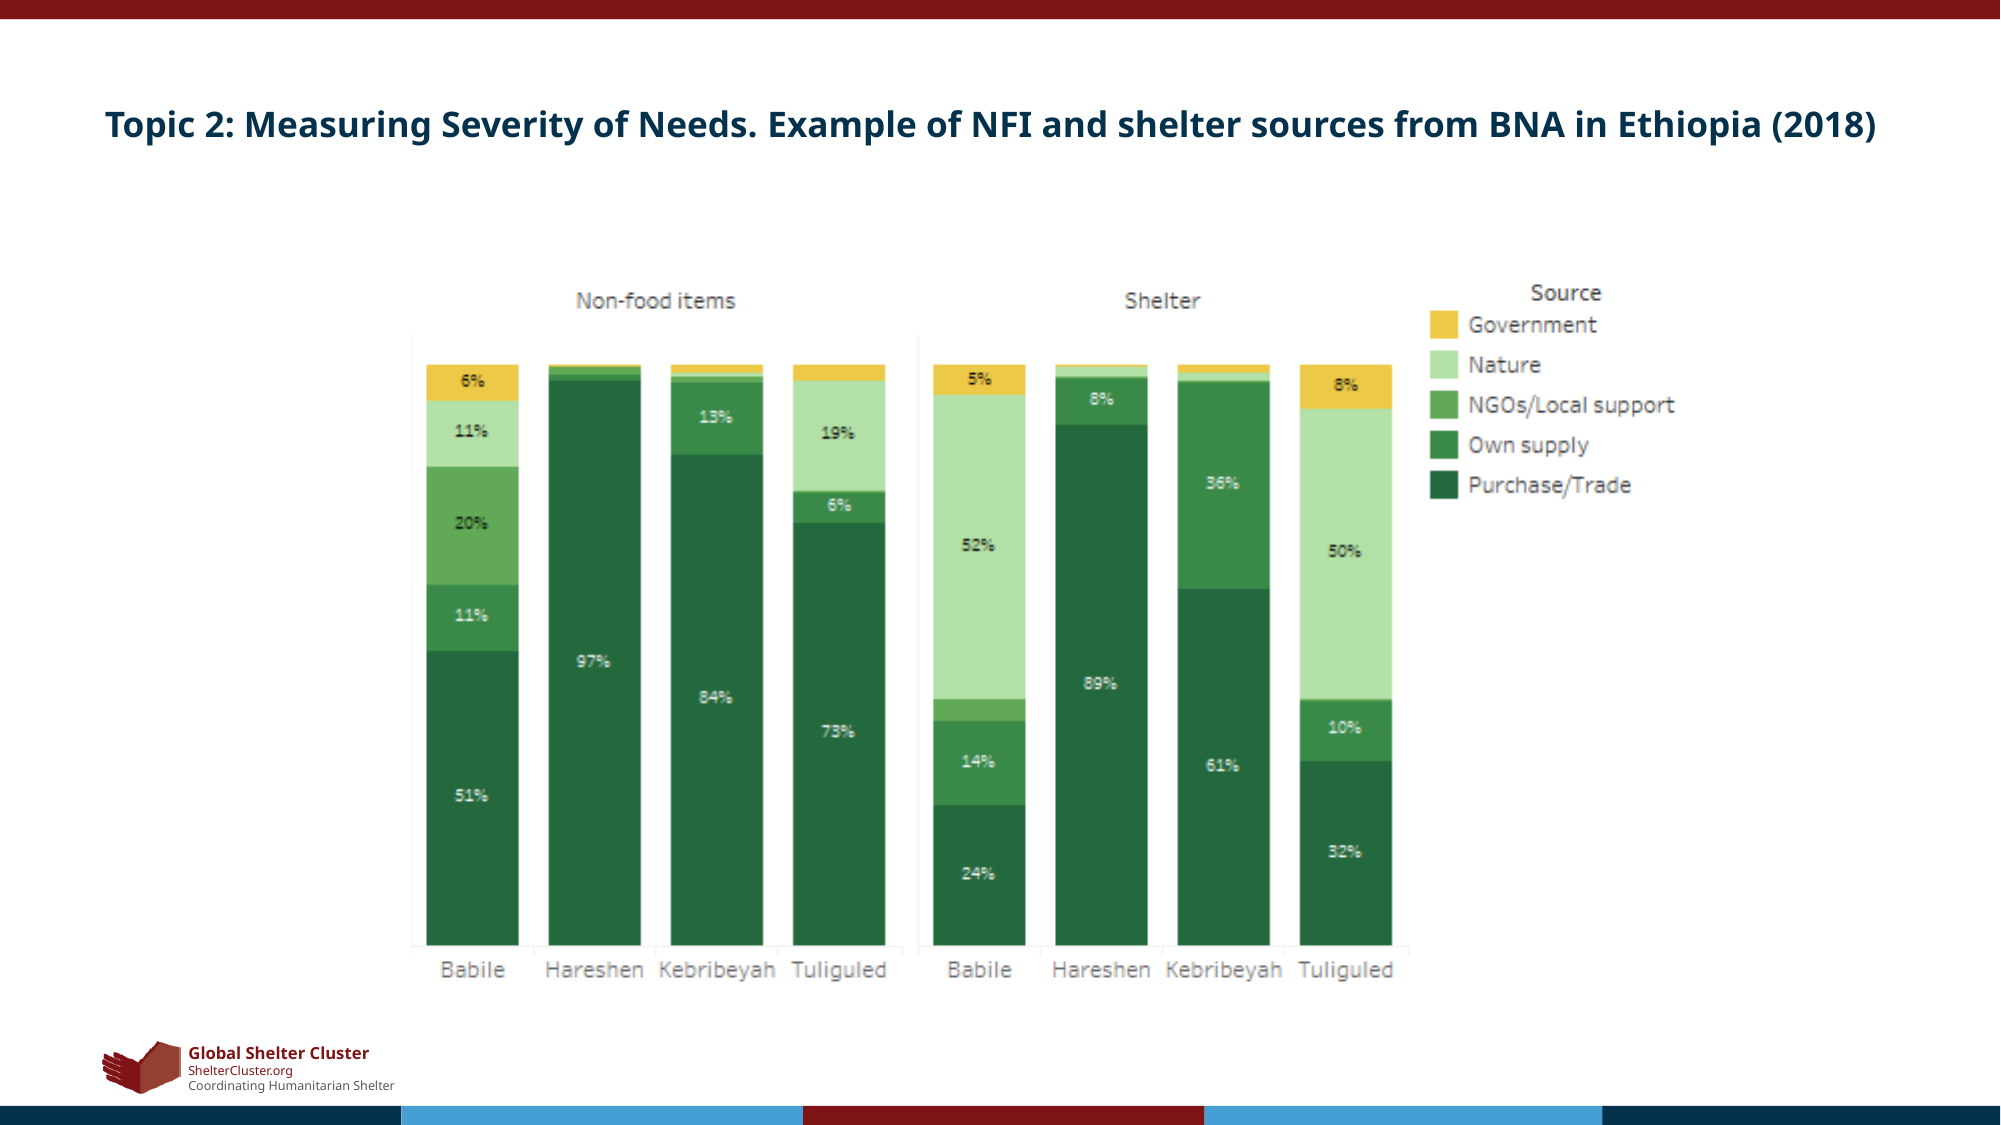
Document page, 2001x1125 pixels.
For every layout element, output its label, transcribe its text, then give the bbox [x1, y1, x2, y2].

picture [102, 1041, 181, 1094]
picture [411, 255, 1679, 1000]
title Topic 2: Measuring Severity of Needs. Example of NFI and shelter sources from BNA in Ethiopia (2018) [32, 85, 1950, 162]
